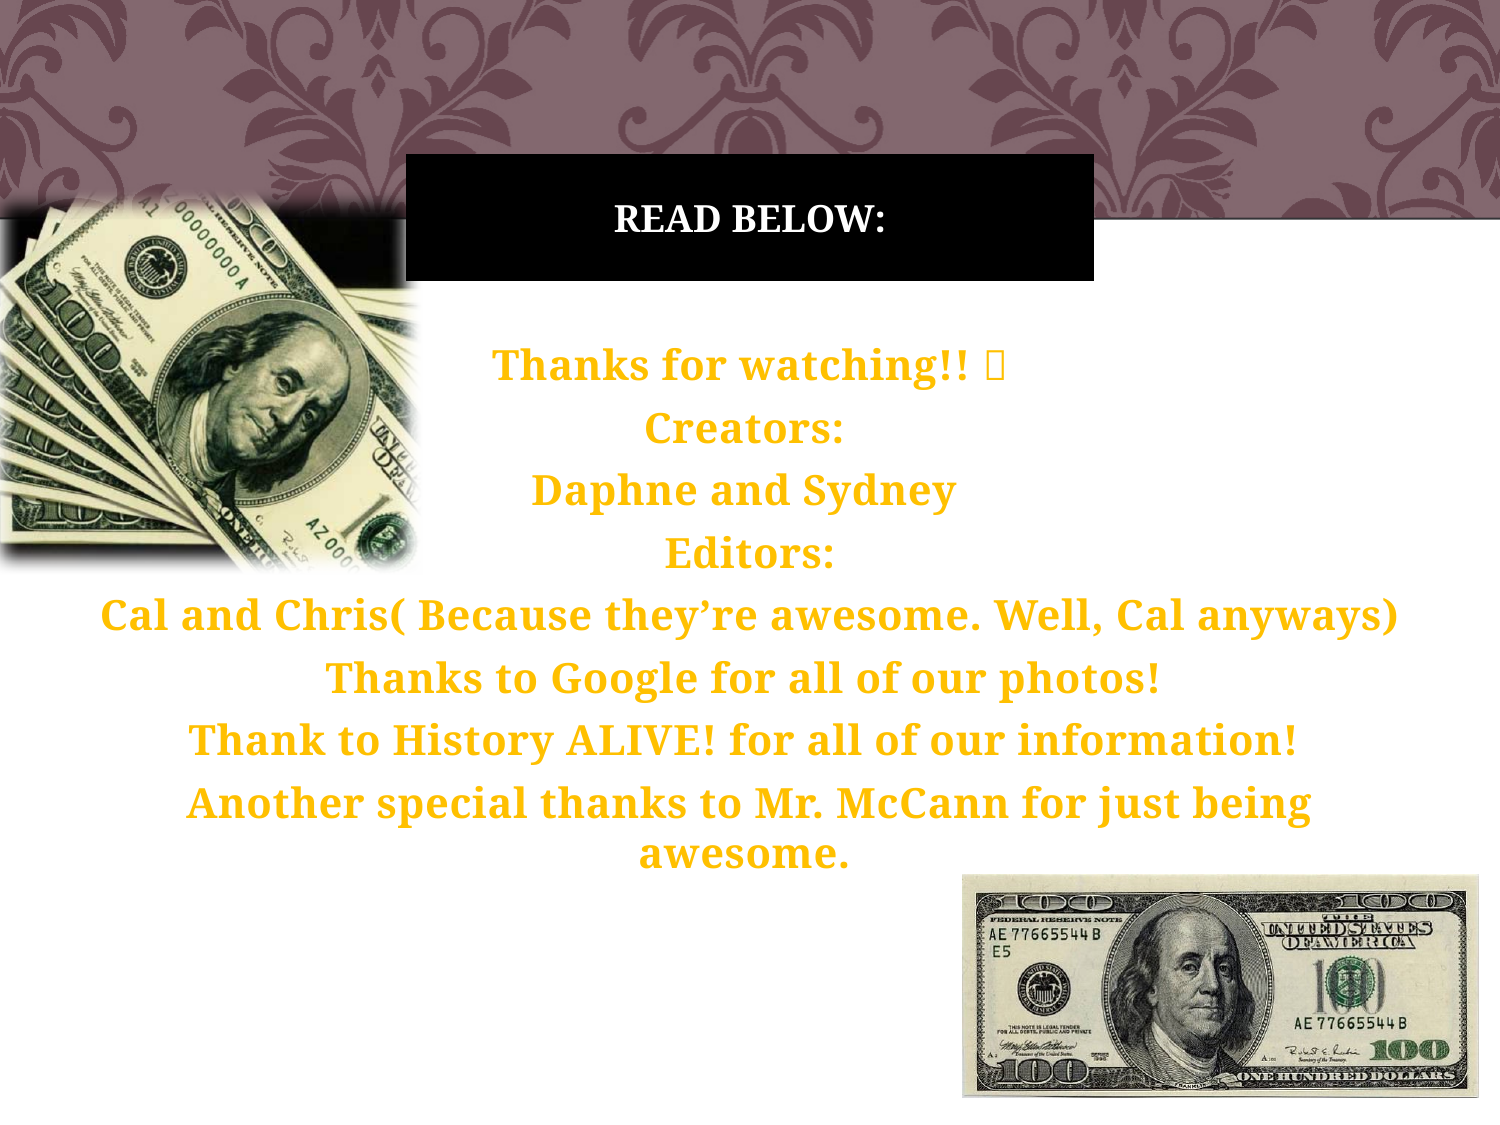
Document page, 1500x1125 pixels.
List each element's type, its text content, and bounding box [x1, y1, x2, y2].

picture [0, 186, 424, 576]
picture [961, 874, 1480, 1099]
list Thanks for watching!!  Creators: Daphne and Sydney Editors: Cal and Chris( Because they’re awesome. Well, Cal anyways) Thanks to Google for all of our photos! Thank to History ALIVE! for all of our information! Another special thanks to Mr. McCann for just being awesome. [75, 331, 1425, 1000]
title Read below: [406, 154, 1094, 281]
